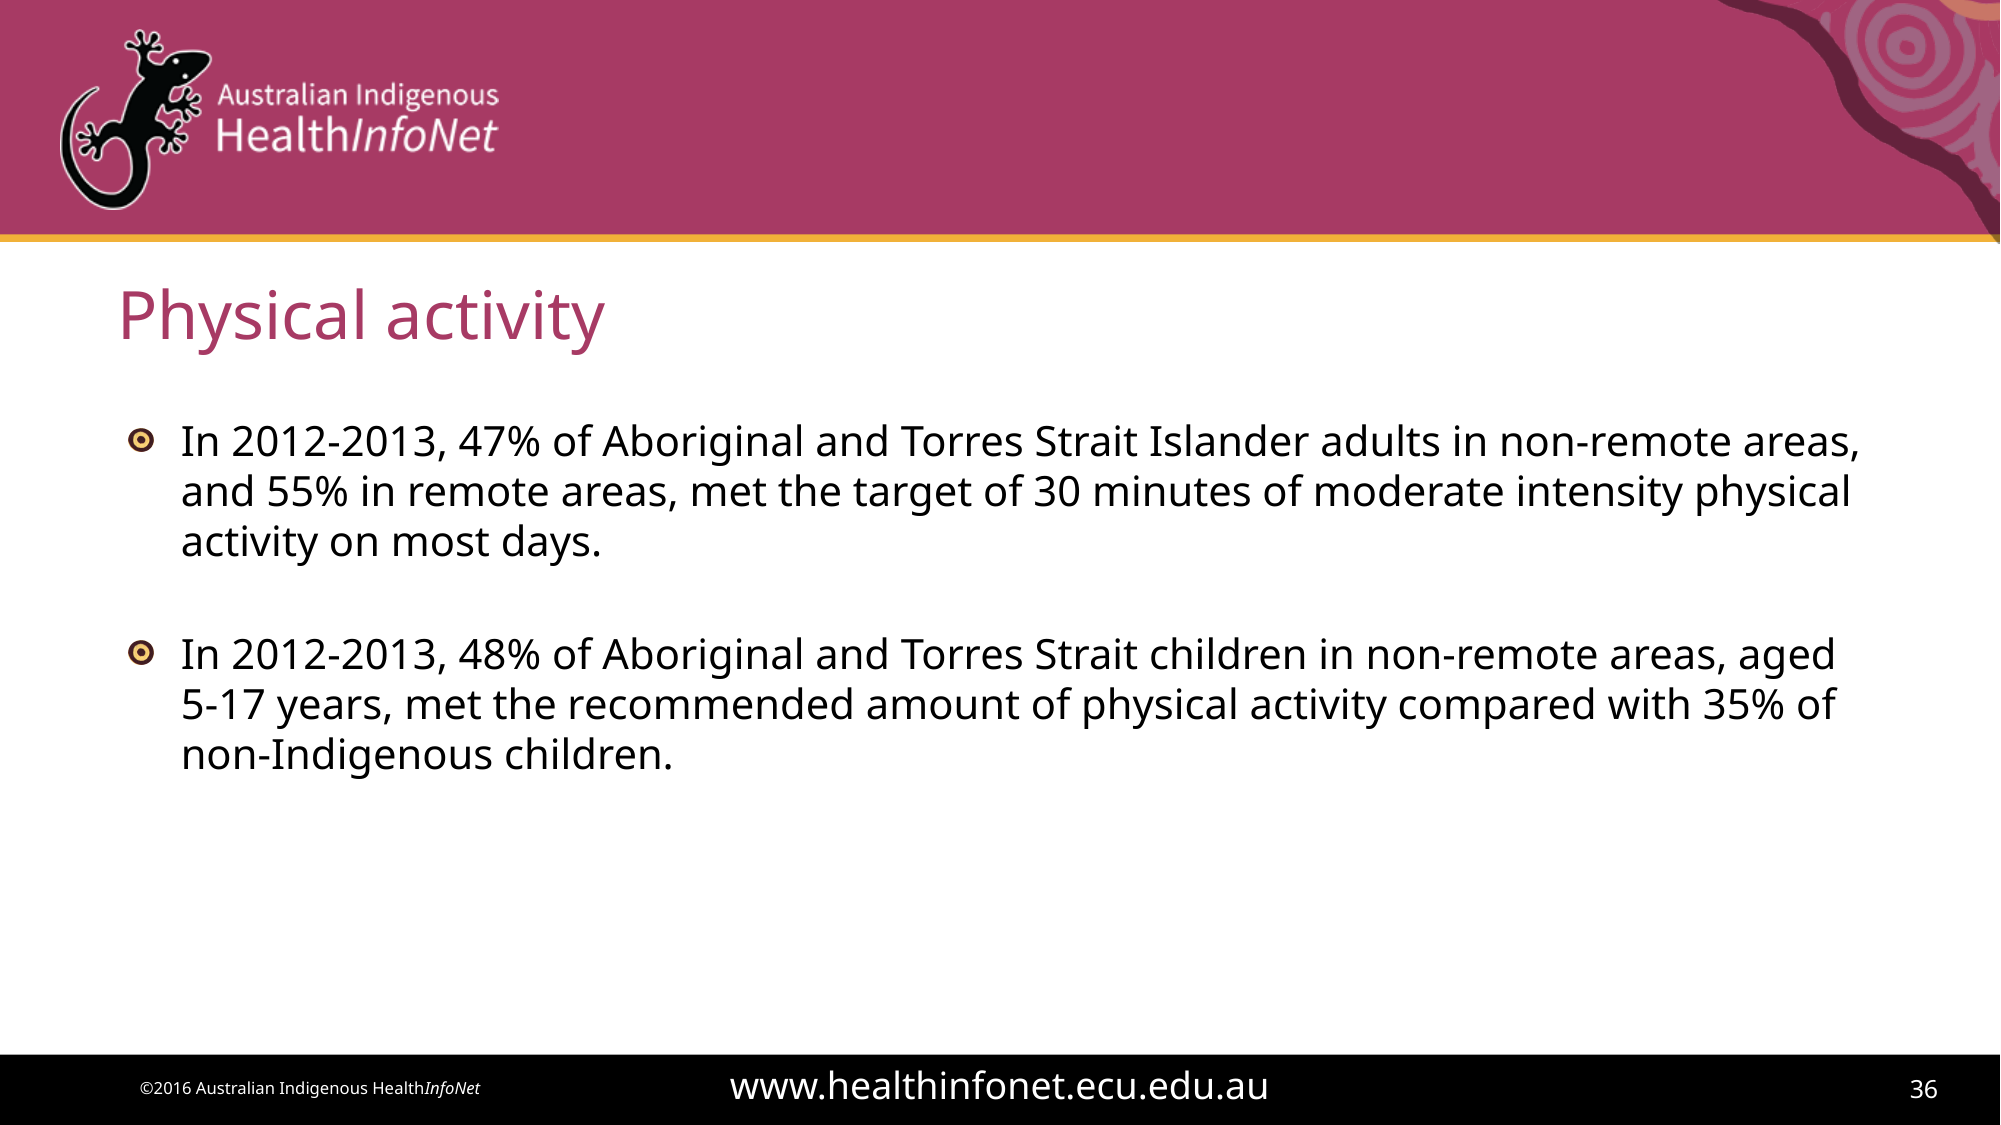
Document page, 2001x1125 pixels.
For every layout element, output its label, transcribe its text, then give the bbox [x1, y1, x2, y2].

title Physical activity [102, 249, 1900, 375]
picture [128, 428, 154, 452]
picture [1673, 0, 2000, 279]
picture [60, 29, 499, 210]
picture [128, 640, 154, 665]
list In 2012-2013, 47% of Aboriginal and Torres Strait Islander adults in non-remote areas, and 55% in remote areas, met the target of 30 minutes of moderate intensity physical activity on most days. In 2012-2013, 48% of Aboriginal and Torres Strait children in non-remote areas, aged 5-17 years, met the recommended amount of physical activity compared with 35% of non-Indigenous children. [99, 399, 1901, 1051]
